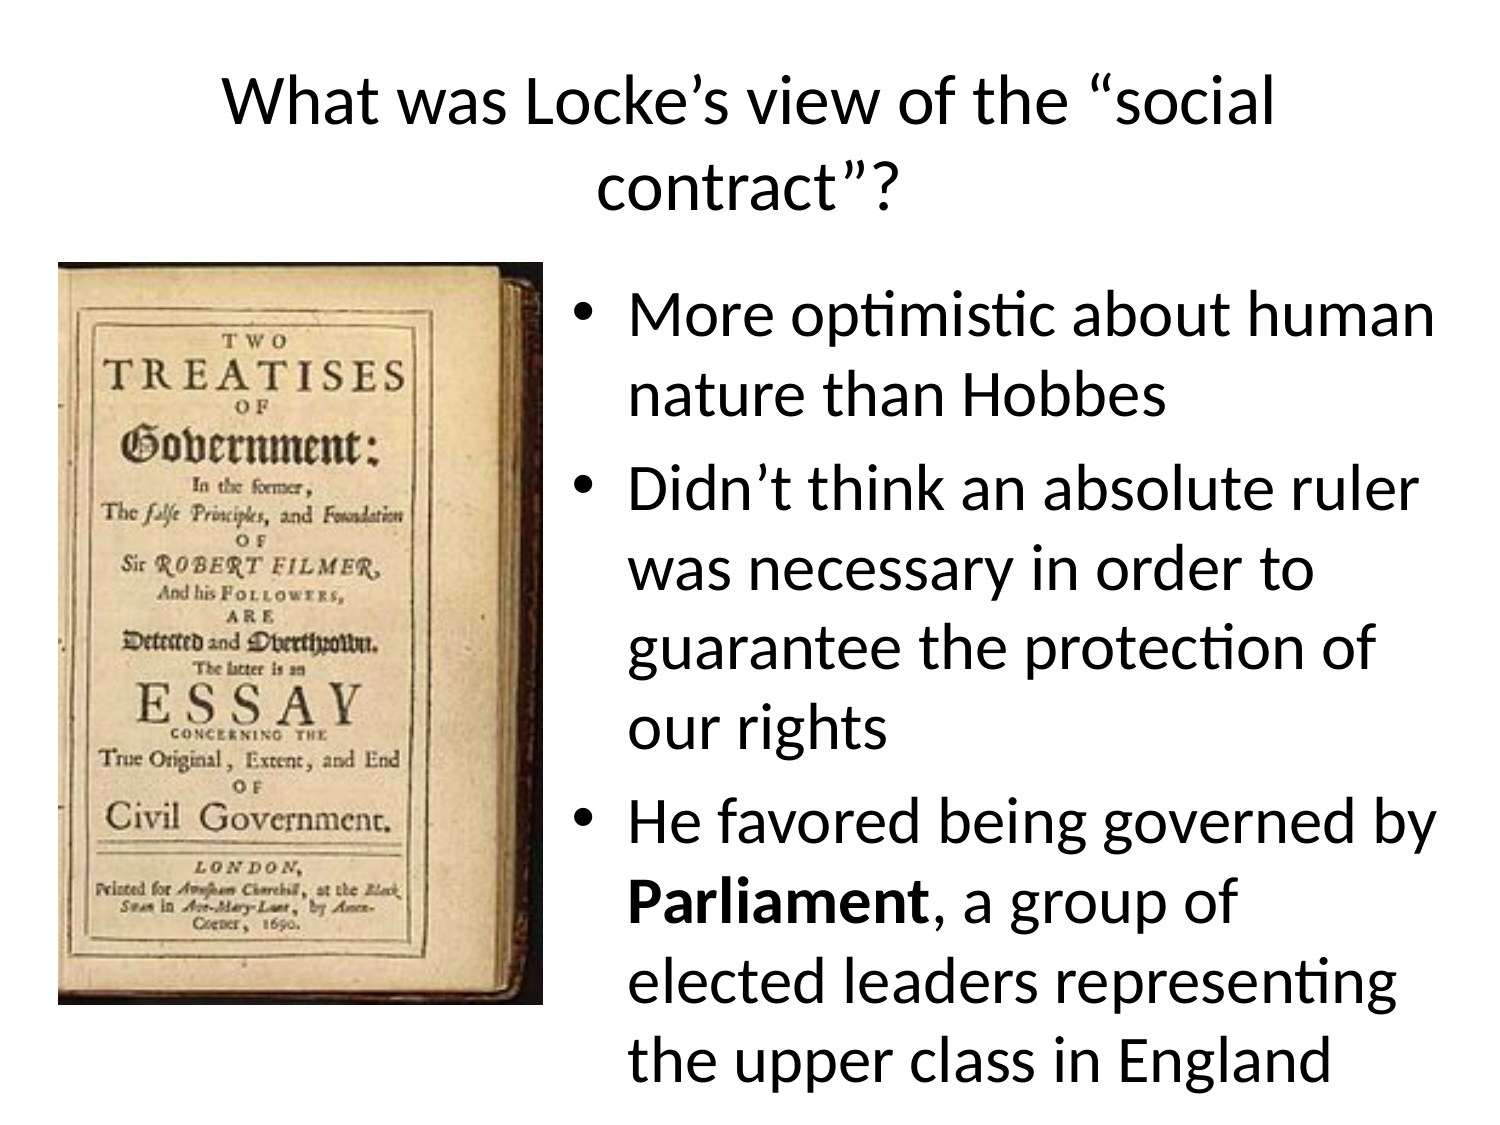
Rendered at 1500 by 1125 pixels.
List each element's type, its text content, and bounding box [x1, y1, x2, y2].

list More optimistic about human nature than Hobbes Didn’t think an absolute ruler was necessary in order to guarantee the protection of our rights He favored being governed by Parliament, a group of elected leaders representing the upper class in England [556, 262, 1469, 1125]
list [0, 262, 632, 1006]
title What was Locke’s view of the “social contract”? [75, 45, 1425, 233]
